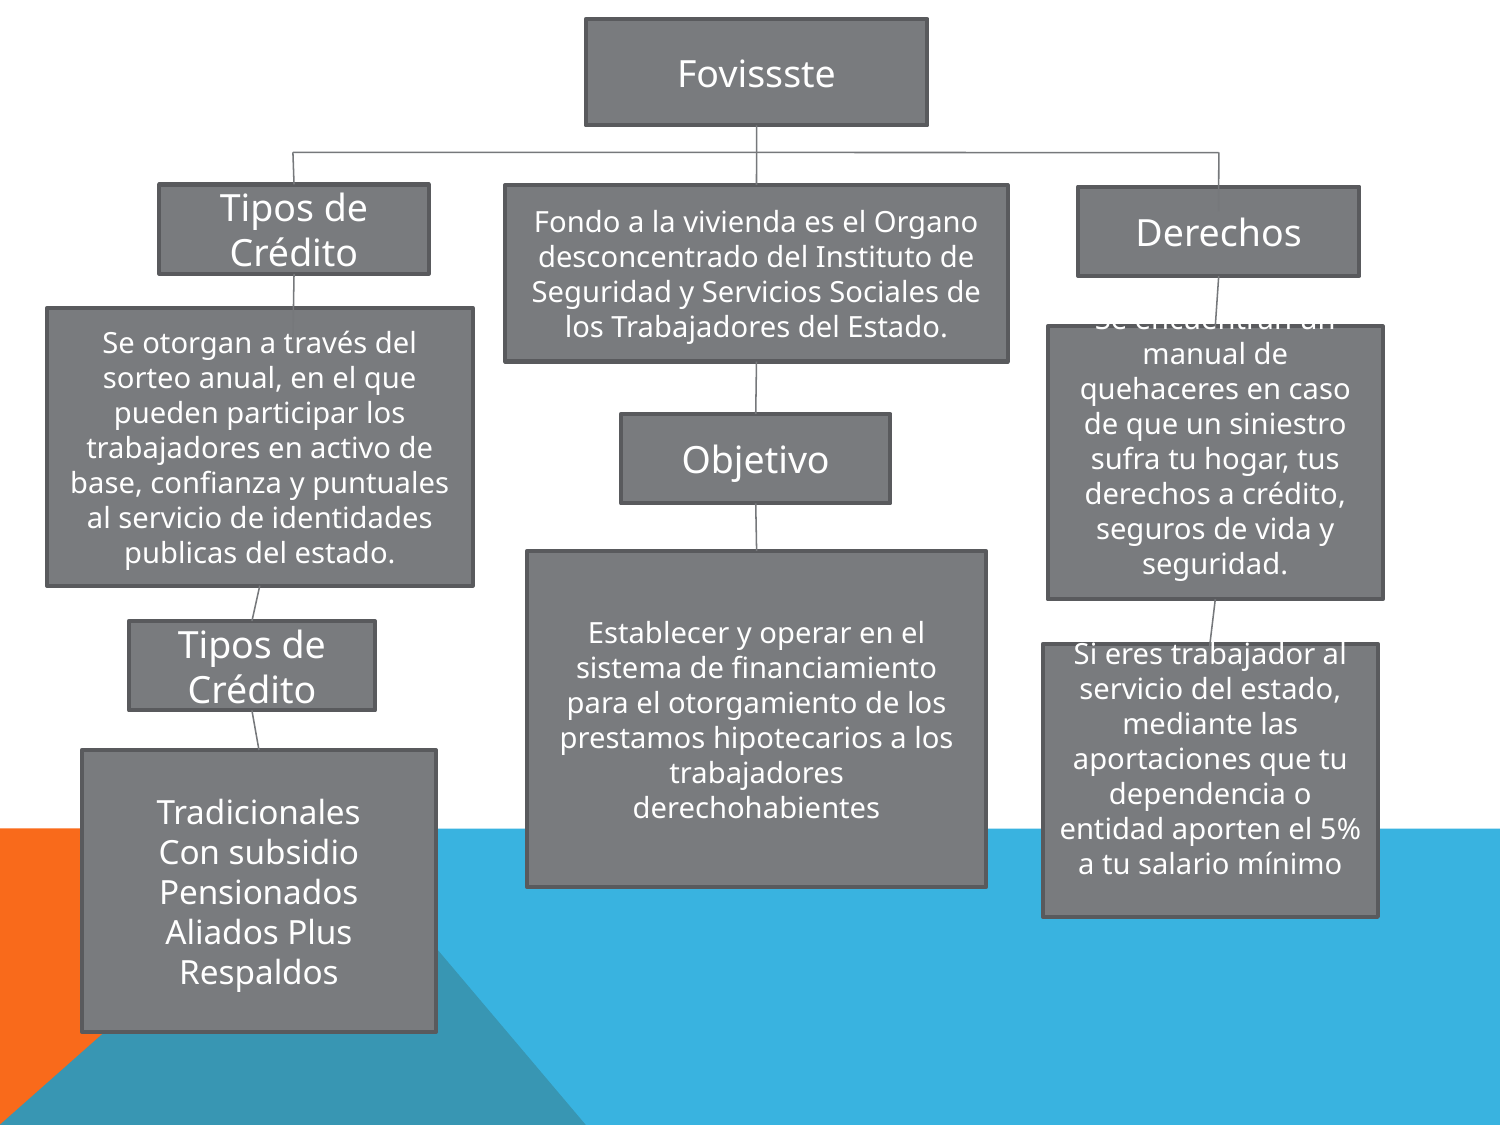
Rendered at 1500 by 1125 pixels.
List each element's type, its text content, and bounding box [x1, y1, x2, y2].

text_box Fovissste [584, 17, 929, 127]
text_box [237, 599, 274, 608]
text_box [1191, 299, 1243, 304]
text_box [235, 726, 276, 734]
text_box Objetivo [619, 412, 892, 505]
text_box Derechos [1076, 185, 1361, 278]
text_box Fondo a la vivienda es el Organo desconcentrado del Instituto de Seguridad y Servicios Sociales de los Trabajadores del Estado. [503, 183, 1010, 364]
text_box Tradicionales Con subsidio Pensionados Aliados Plus Respaldos [80, 748, 438, 1034]
text_box Se encuentran un manual de quehaceres en caso de que un siniestro sufra tu hogar, tus derechos a crédito, seguros de vida y seguridad. [1046, 324, 1385, 601]
text_box Tipos de Crédito [127, 619, 377, 712]
text_box Si eres trabajador al servicio del estado, mediante las aportaciones que tu dependencia o entidad aporten el 5% a tu salario mínimo [1041, 642, 1380, 919]
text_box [1176, 629, 1246, 639]
text_box Se otorgan a través del sorteo anual, en el que pueden participar los trabajadores en activo de base, confianza y puntuales al servicio de identidades publicas del estado. [45, 306, 475, 588]
text_box Tipos de Crédito [157, 182, 431, 276]
text_box Establecer y operar en el sistema de financiamiento para el otorgamiento de los prestamos hipotecarios a los trabajadores derechohabientes [525, 549, 988, 889]
